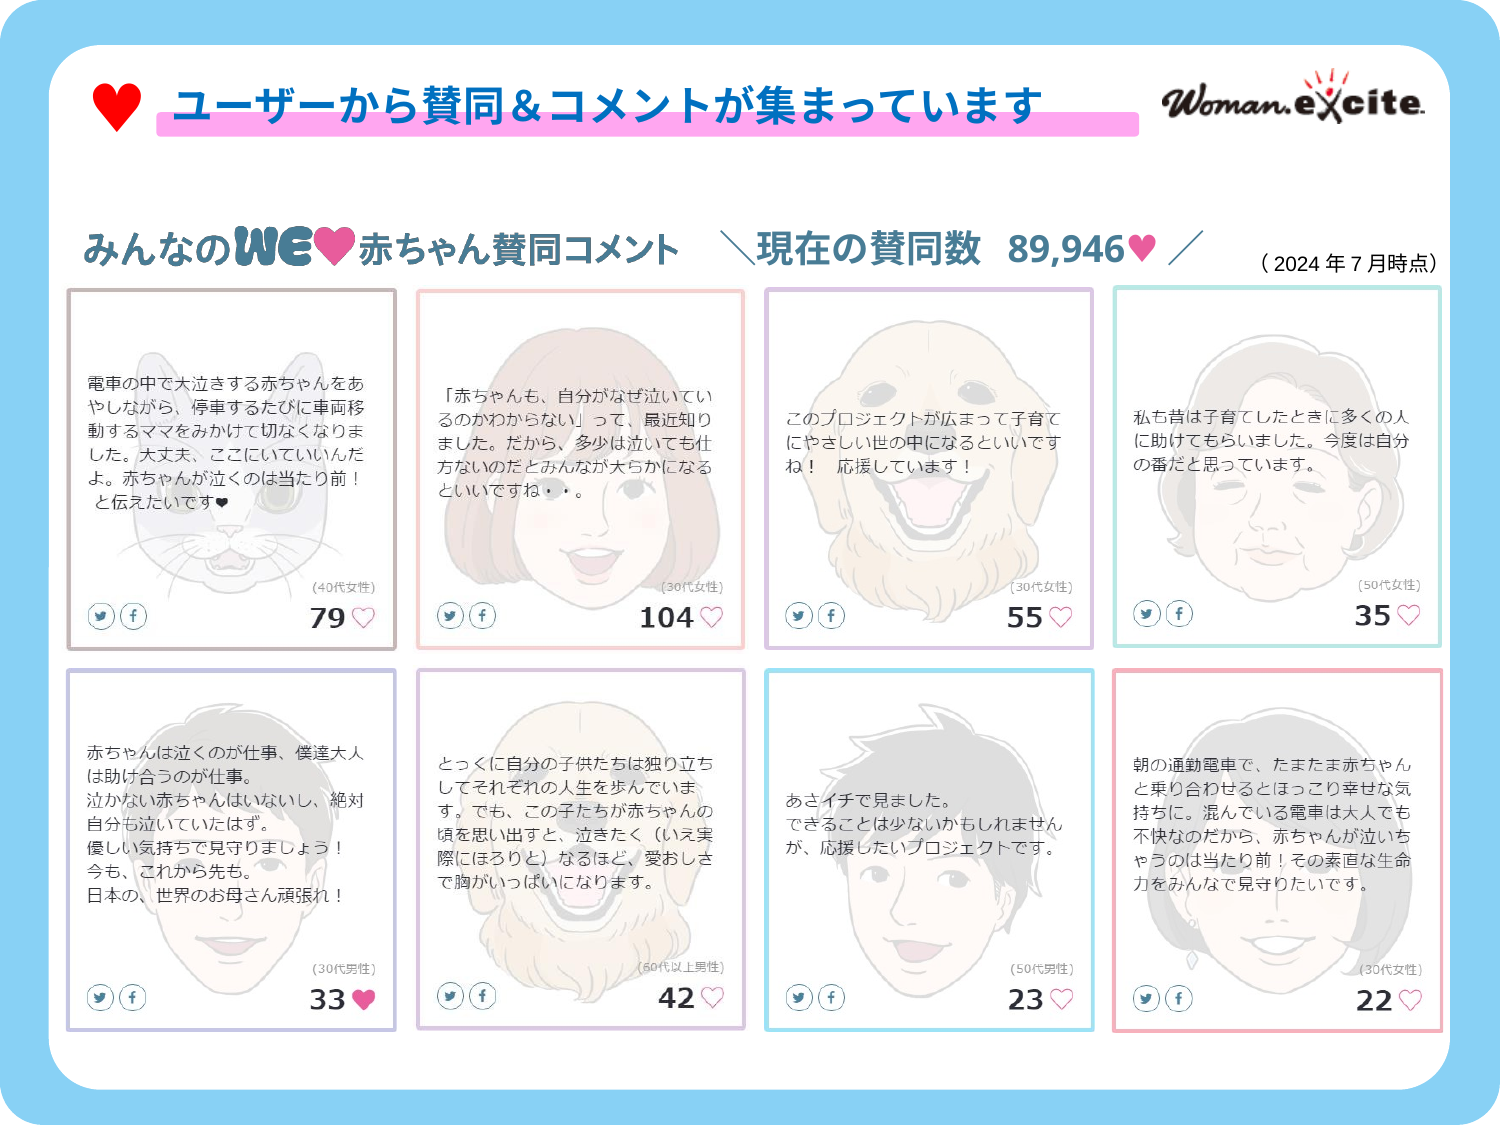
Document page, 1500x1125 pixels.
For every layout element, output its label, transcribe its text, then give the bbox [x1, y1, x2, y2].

text_box [49, 221, 711, 271]
text_box [412, 665, 750, 1032]
text_box [764, 668, 1095, 1033]
text_box [412, 285, 749, 654]
text_box （2024年7月時点） [1233, 242, 1472, 283]
text_box ＼現在の賛同数 89,946♥／ [717, 222, 1234, 270]
text_box [61, 283, 400, 653]
text_box [65, 668, 397, 1032]
text_box ユーザーから賛同＆コメントが集まっています [157, 72, 1137, 138]
picture [1162, 68, 1425, 124]
text_box [1112, 285, 1442, 648]
text_box [764, 287, 1094, 651]
text_box [1111, 668, 1444, 1033]
